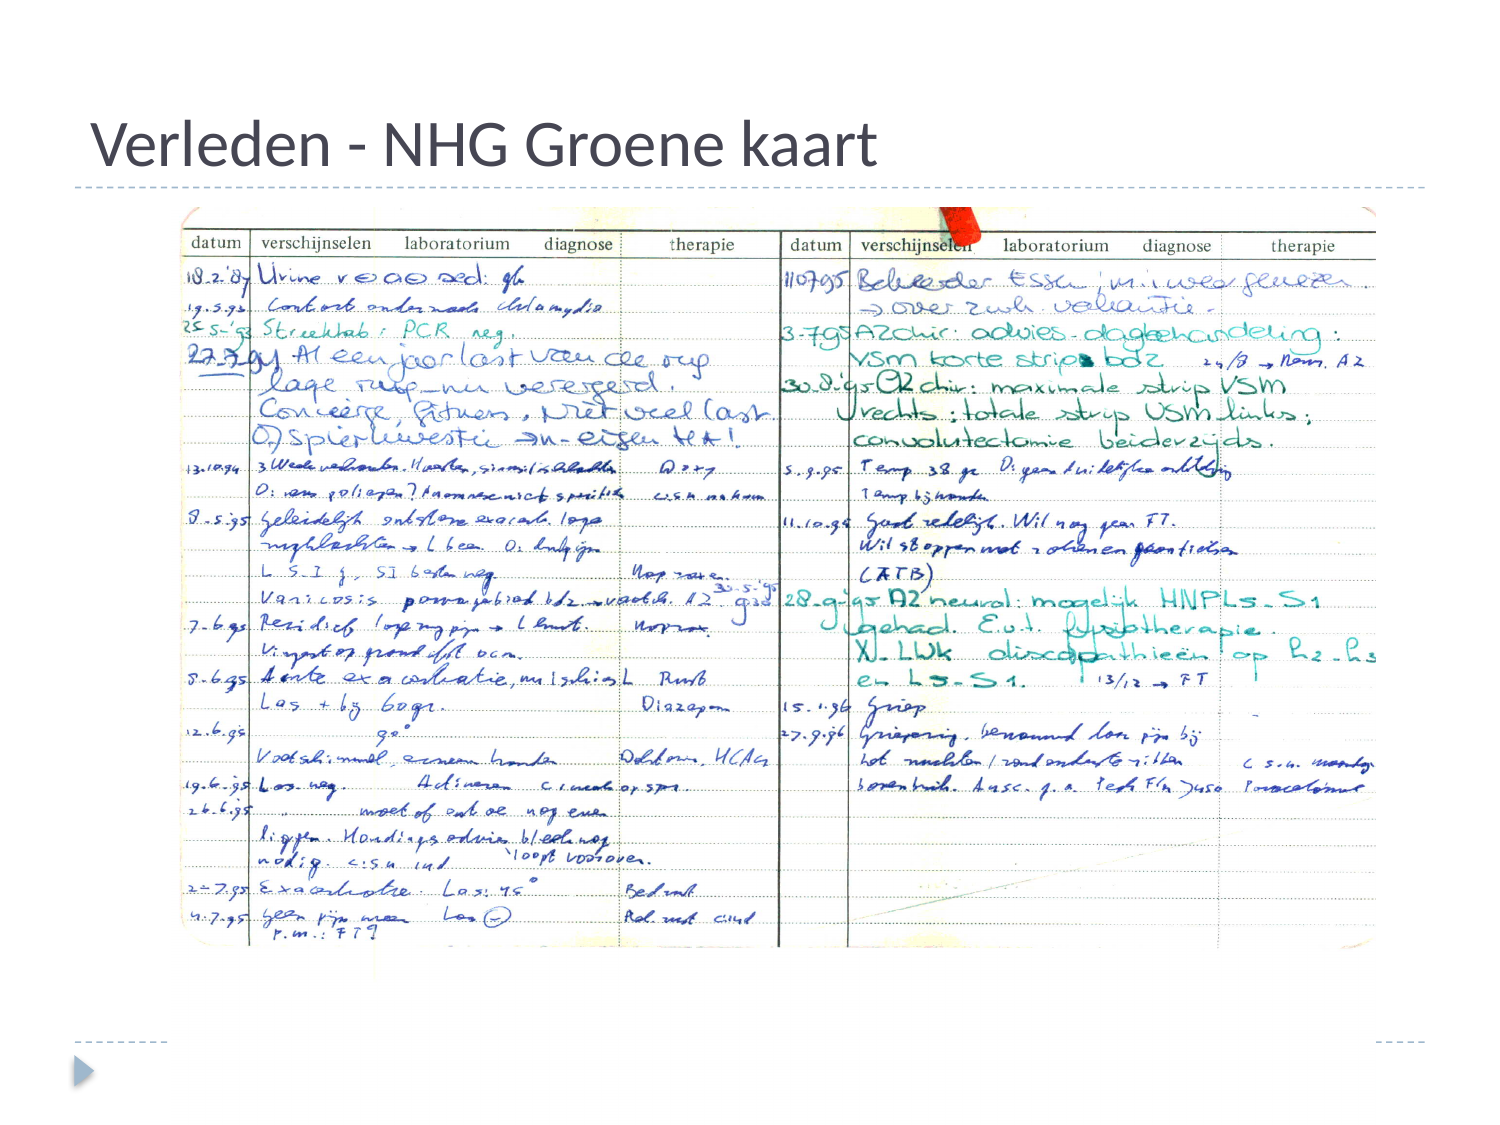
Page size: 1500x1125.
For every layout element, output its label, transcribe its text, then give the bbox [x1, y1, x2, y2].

title Verleden - NHG Groene kaart [74, 24, 1426, 188]
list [170, 207, 1377, 1125]
